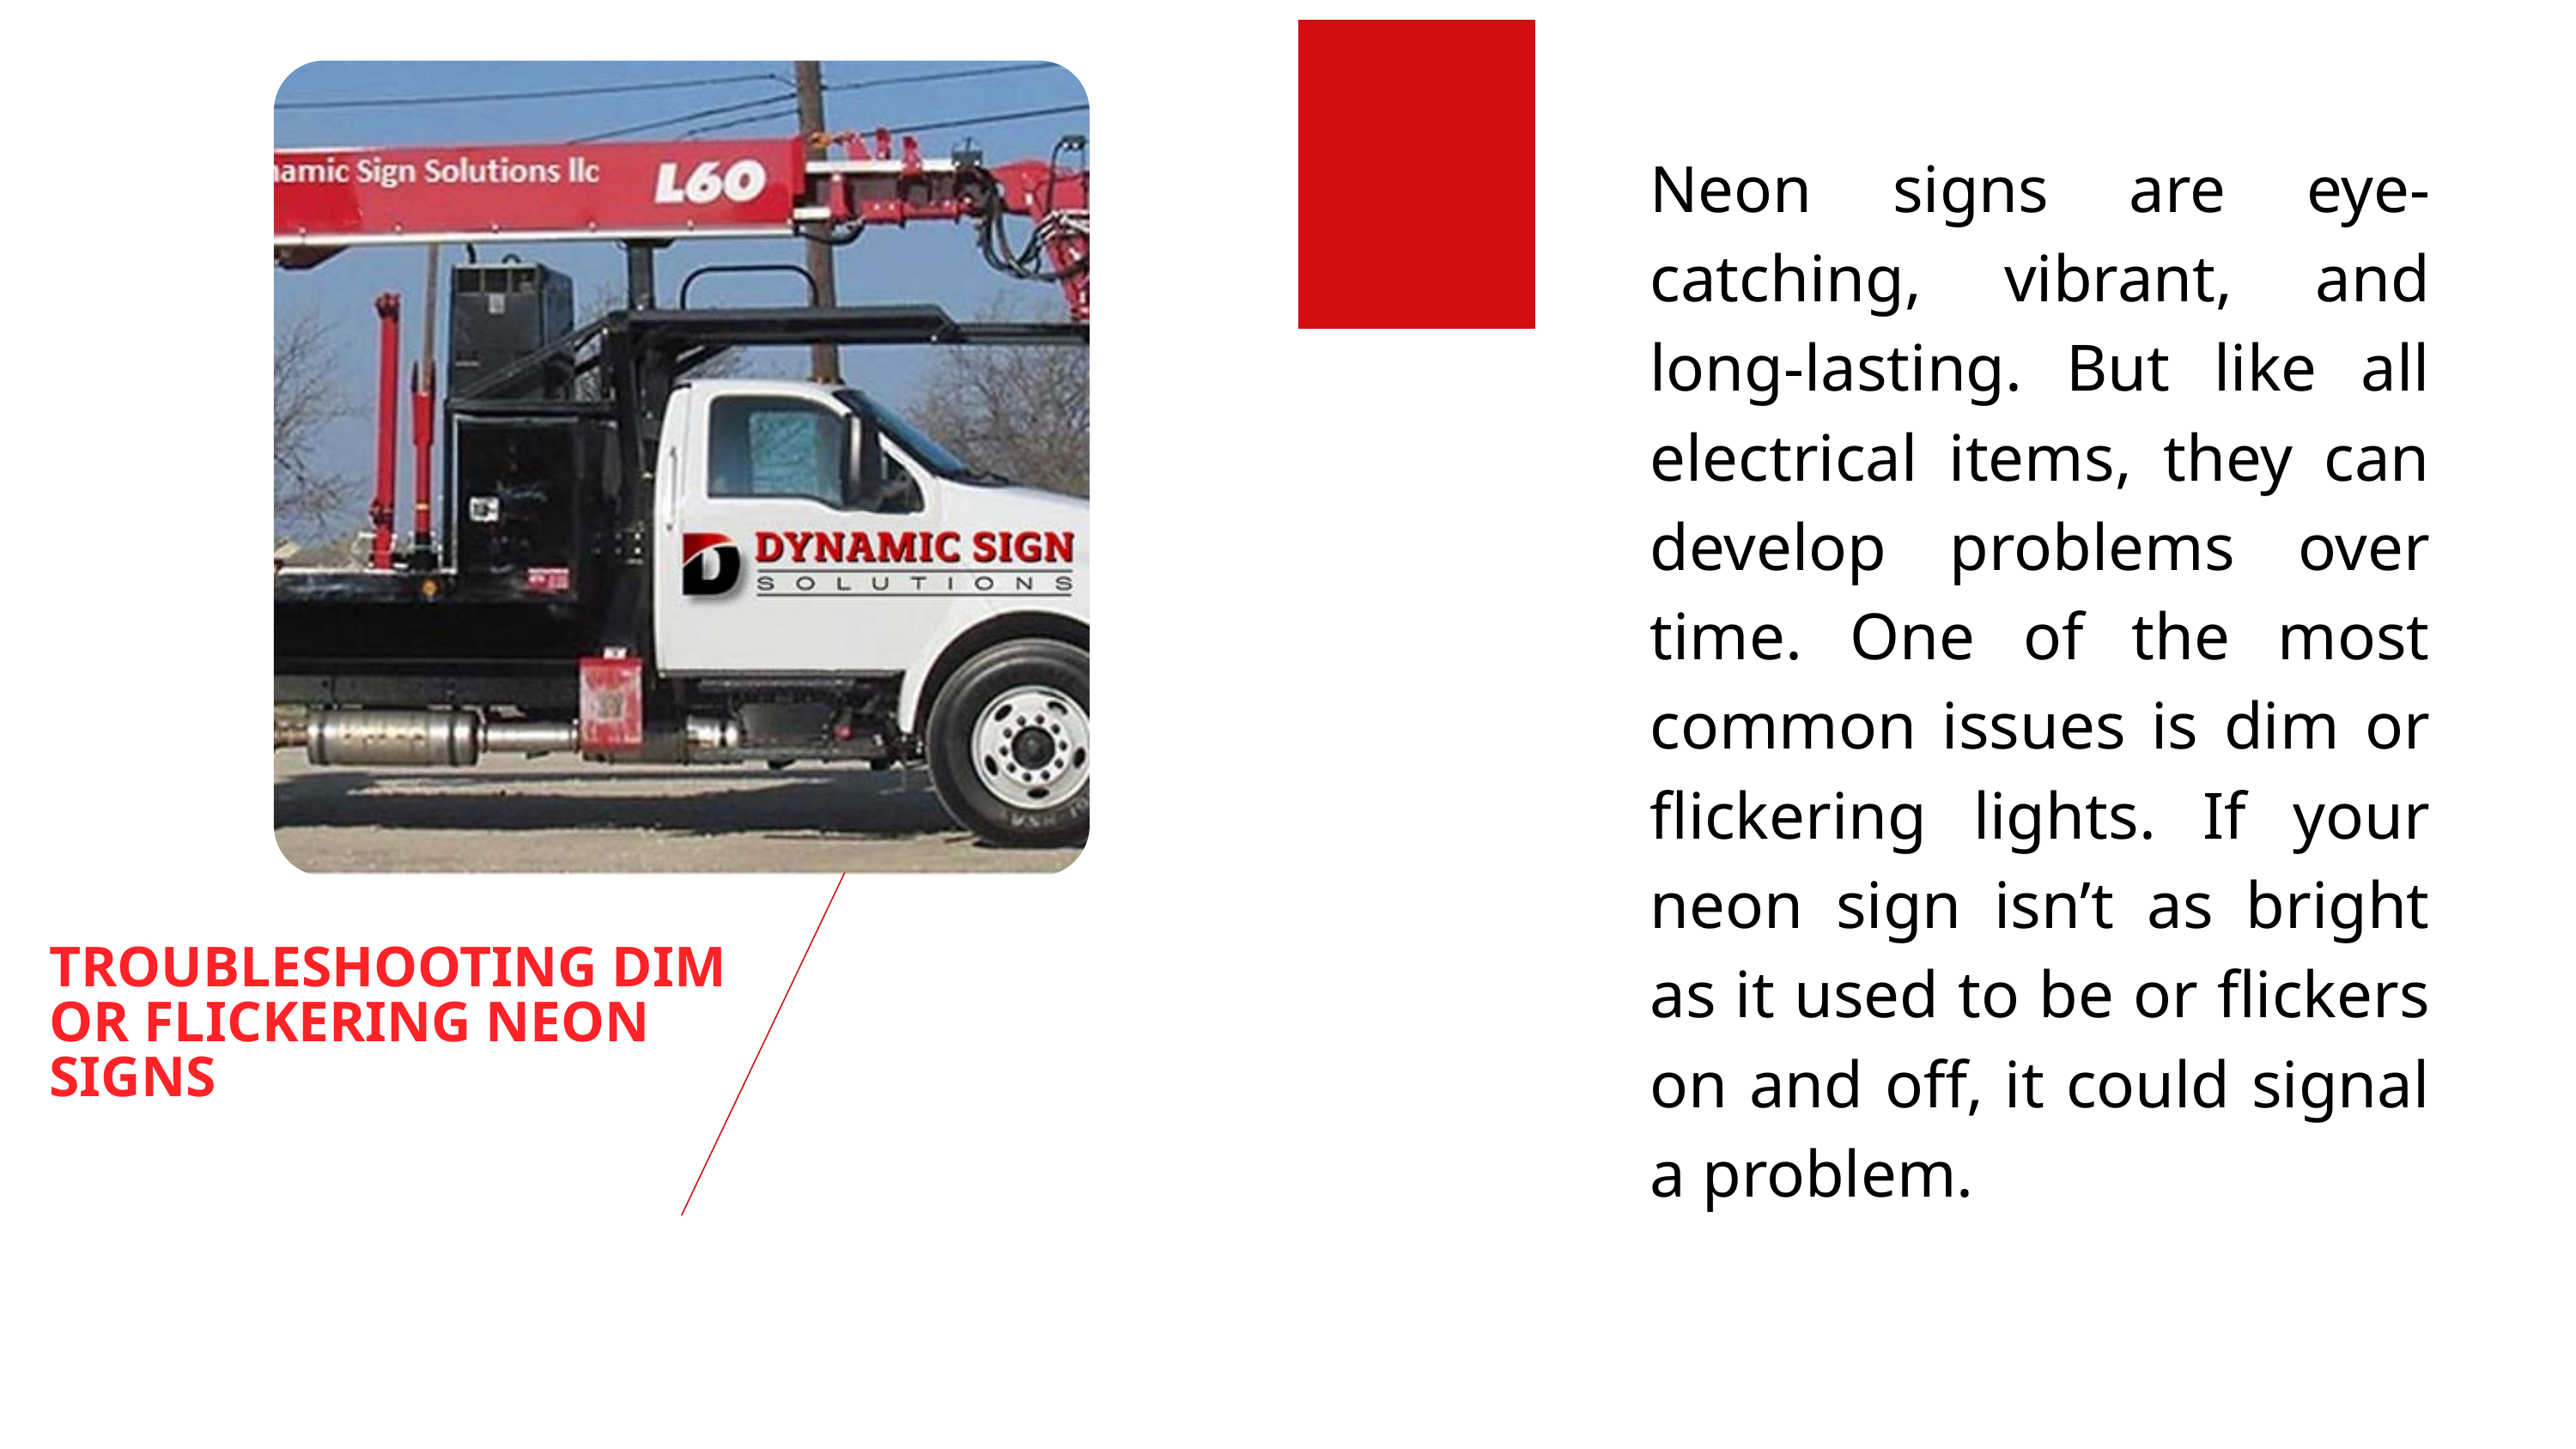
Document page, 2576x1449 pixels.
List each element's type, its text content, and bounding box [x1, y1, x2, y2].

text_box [273, 60, 1091, 876]
text_box Neon signs are eye-catching, vibrant, and long-lasting. But like all electrical items, they can develop problems over time. One of the most common issues is dim or flickering lights. If your neon sign isn’t as bright as it used to be or flickers on and off, it could signal a problem. [1649, 135, 2432, 1210]
text_box TROUBLESHOOTING DIM OR FLICKERING NEON SIGNS [49, 942, 732, 1162]
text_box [1297, 20, 1536, 330]
